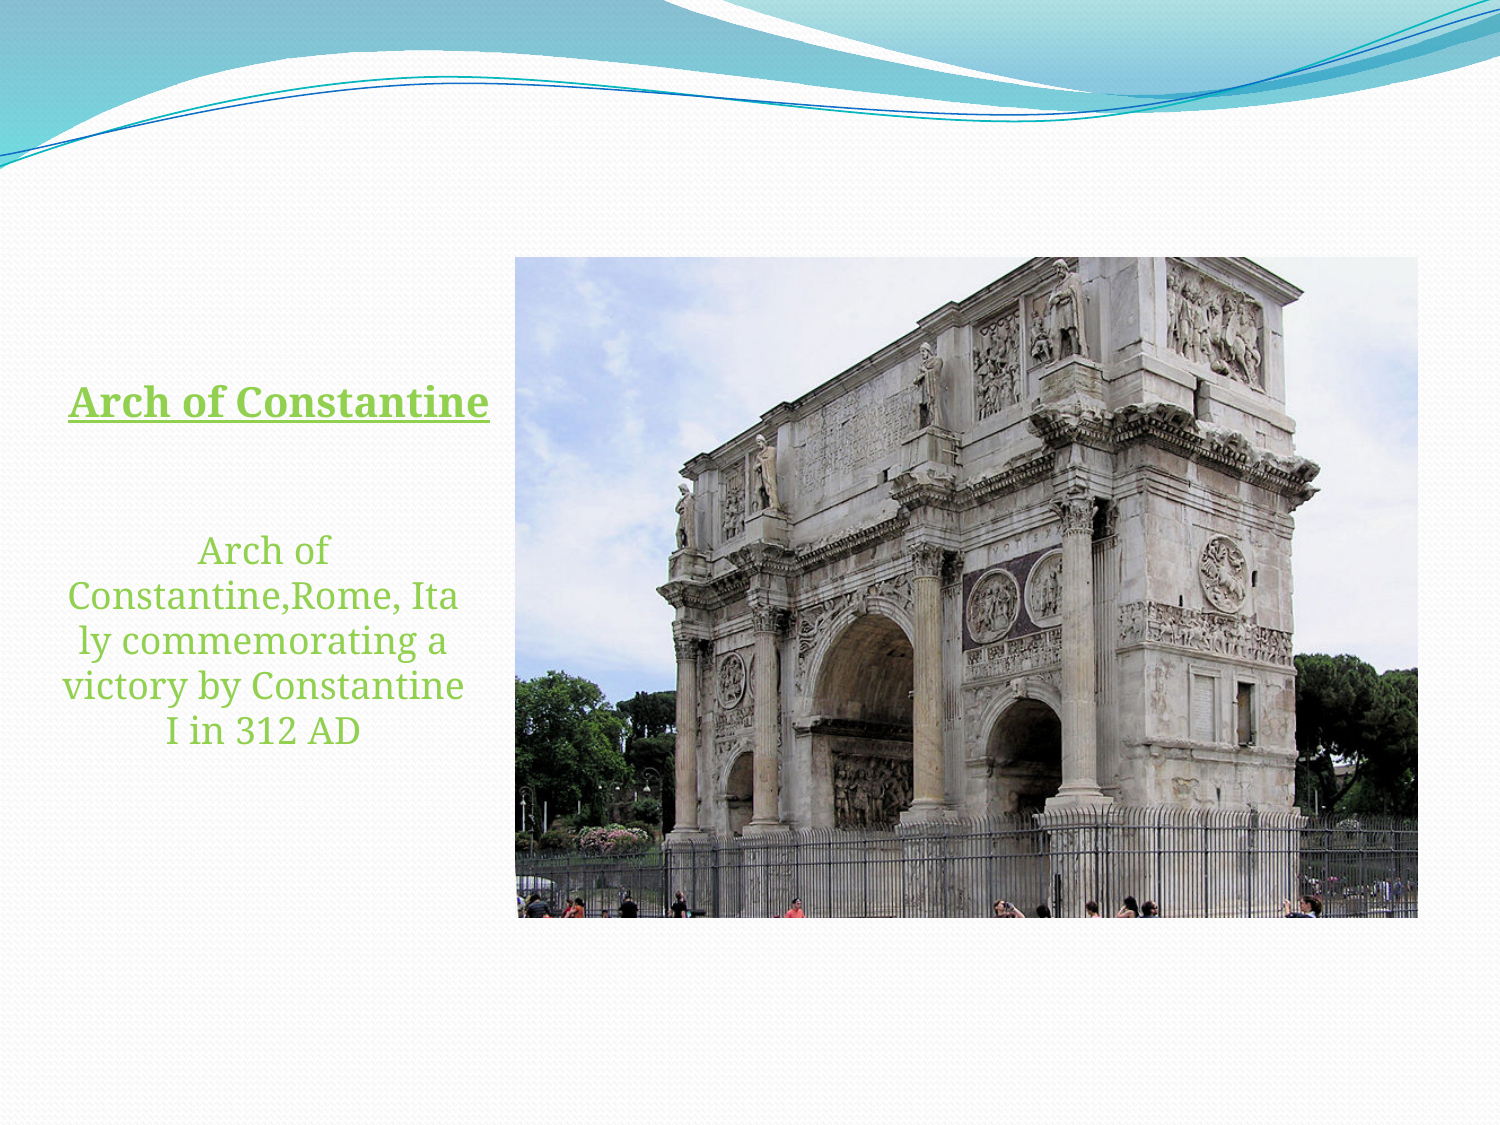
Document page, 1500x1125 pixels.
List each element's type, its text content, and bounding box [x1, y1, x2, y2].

picture [515, 257, 1419, 918]
text_box Arch of Constantine [53, 367, 505, 433]
text_box Arch of Constantine,Rome, Italy commemorating a victory by Constantine I in 312 AD [46, 519, 481, 760]
